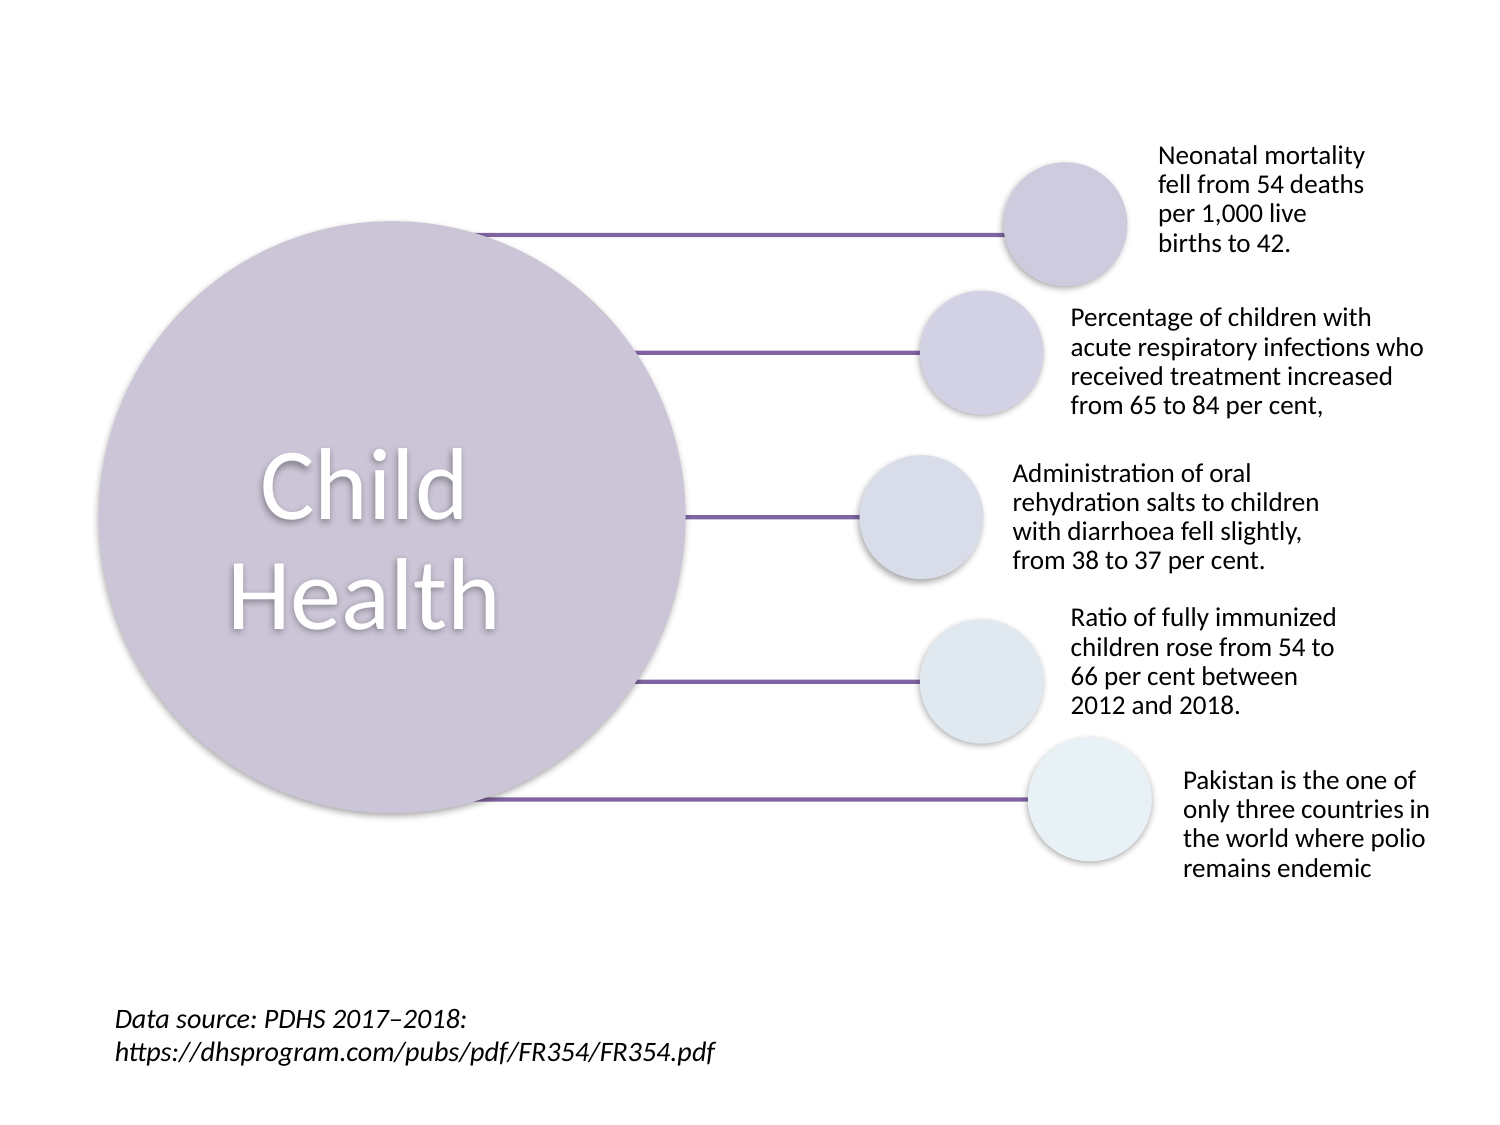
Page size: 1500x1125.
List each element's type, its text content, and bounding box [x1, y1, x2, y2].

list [72, 99, 1451, 935]
text_box Data source: PDHS 2017–2018: https://dhsprogram.com/pubs/pdf/FR354/FR354.pdf [99, 992, 750, 1075]
